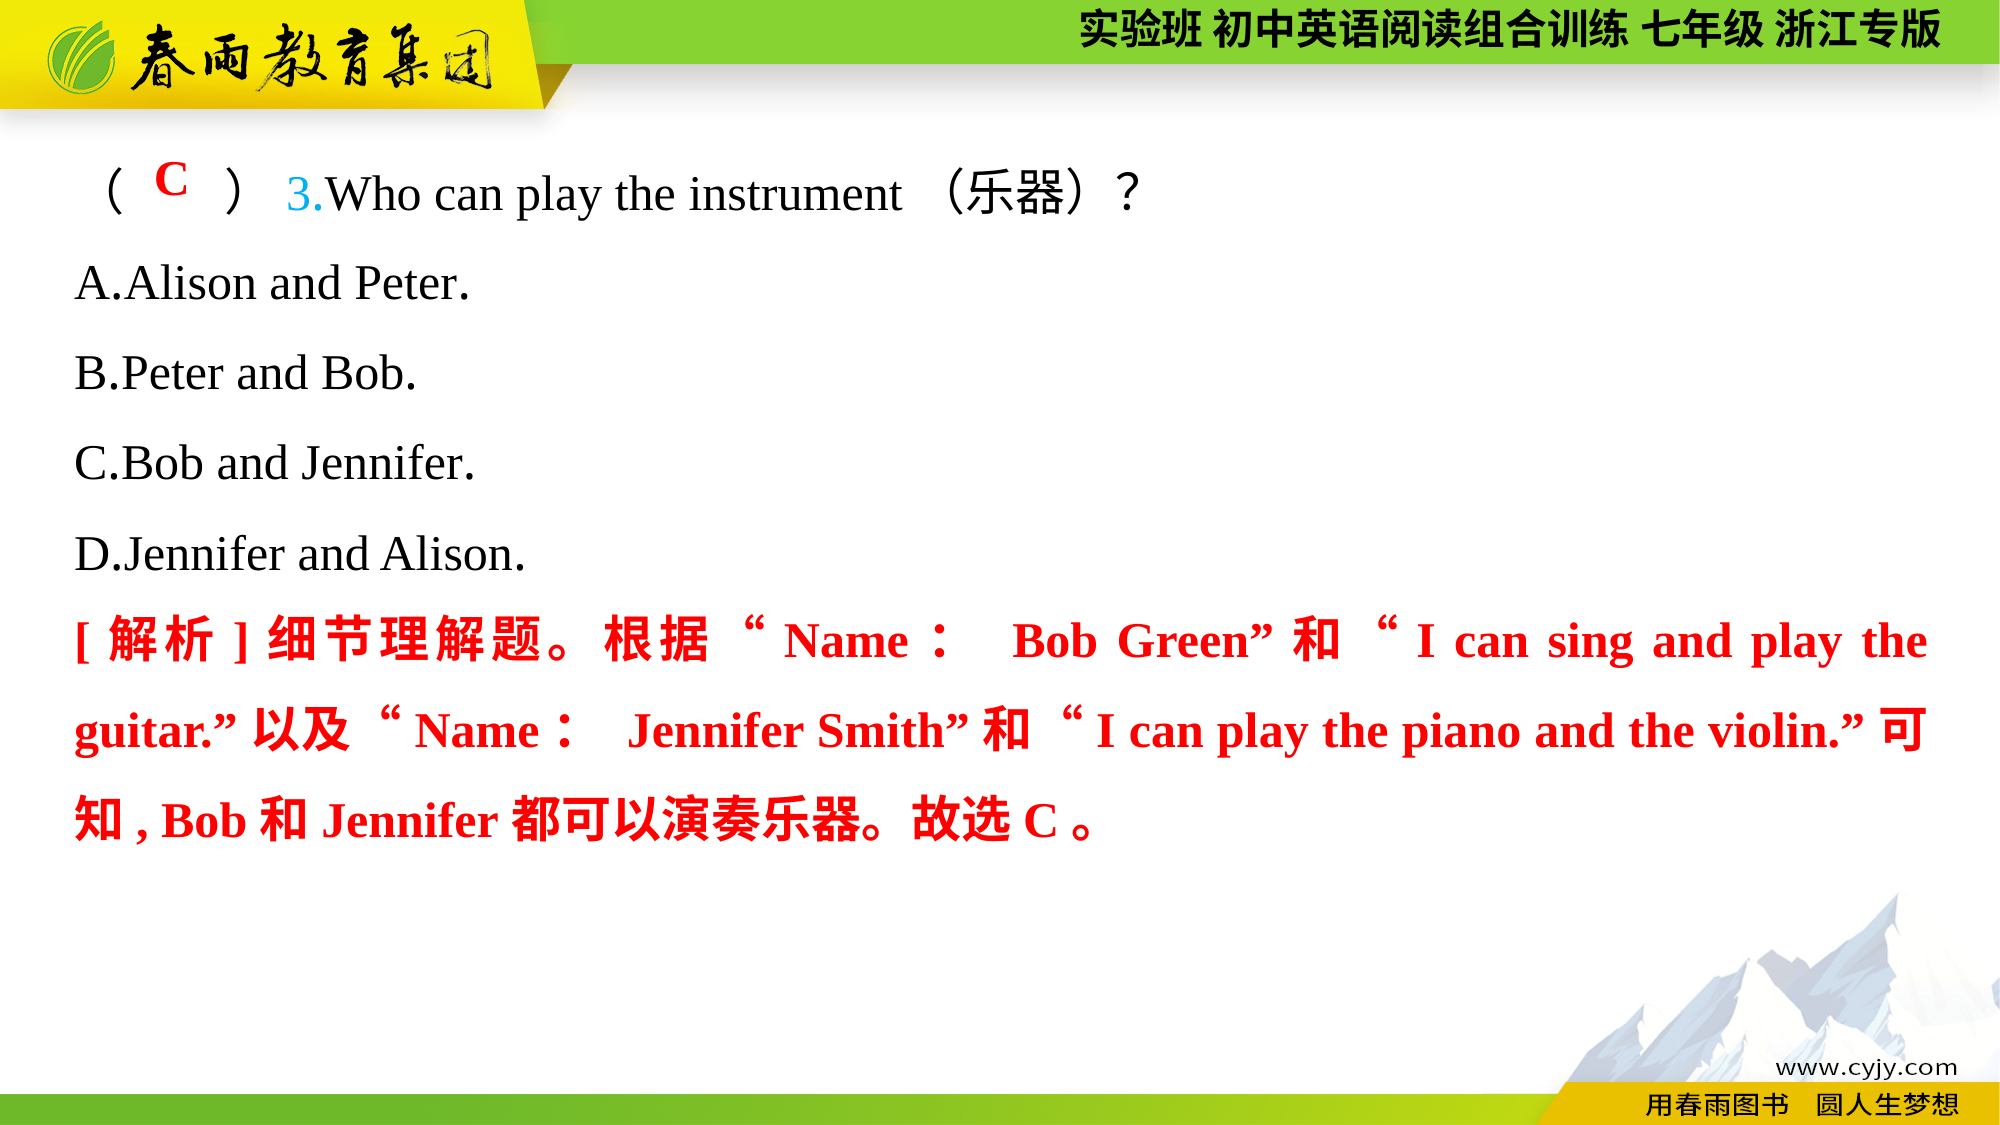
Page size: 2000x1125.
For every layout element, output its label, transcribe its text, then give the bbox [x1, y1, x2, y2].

picture [0, 0, 2000, 1125]
list （ ）3.Who can play the instrument（乐器）？ A.Alison and Peter. B.Peter and Bob. C.Bob and Jennifer. D.Jennifer and Alison. [59, 122, 1944, 569]
text_box C [139, 137, 205, 213]
text_box [解析]细节理解题。根据“Name： Bob Green”和“I can sing and play the guitar.”以及“Name： Jennifer Smith”和“I can play the piano and the violin.”可知, Bob和Jennifer都可以演奏乐器。故选C。 [59, 569, 1944, 855]
